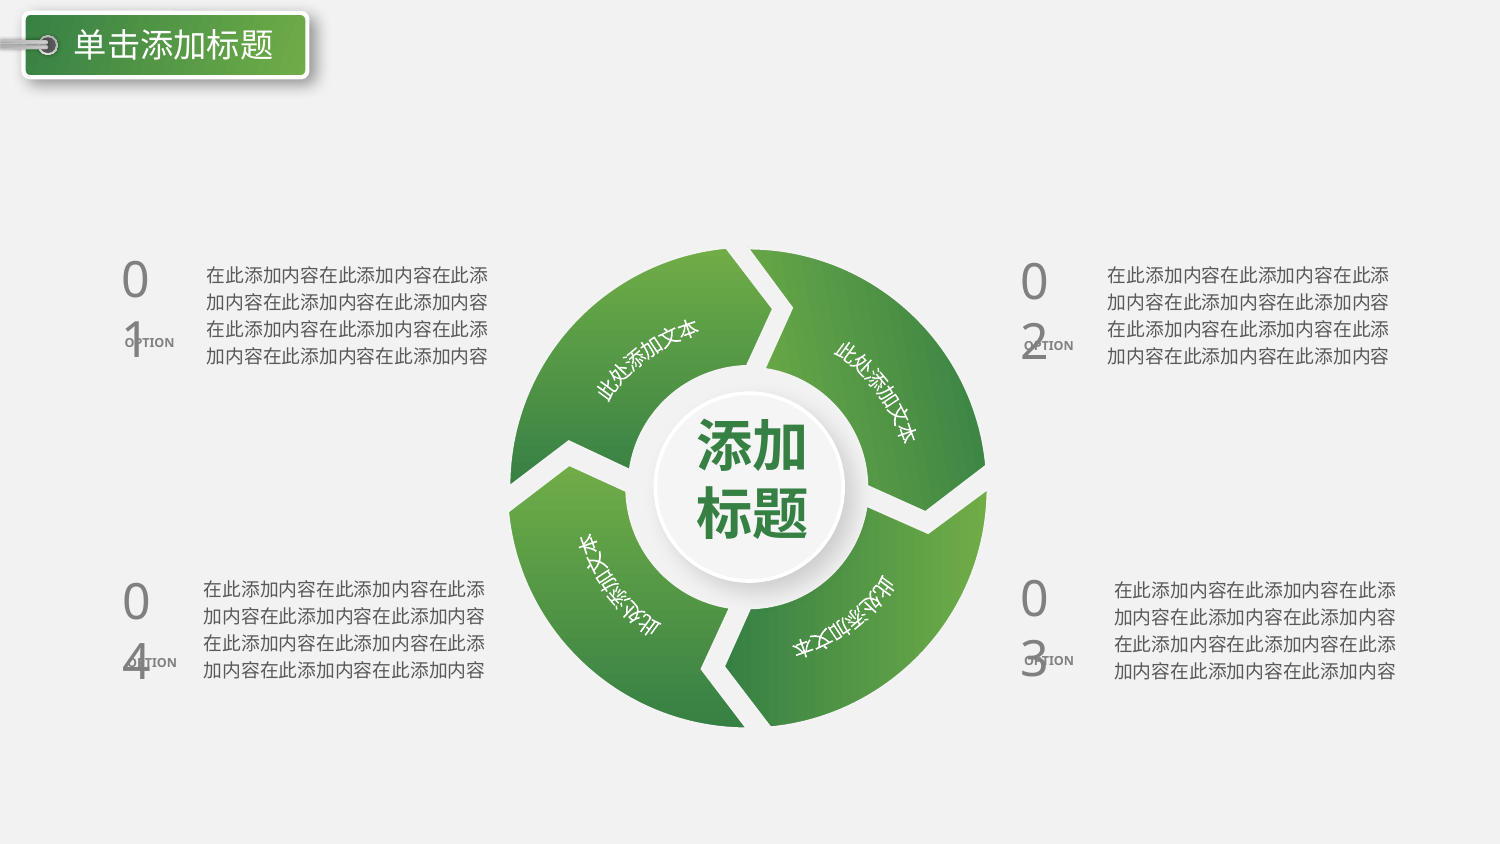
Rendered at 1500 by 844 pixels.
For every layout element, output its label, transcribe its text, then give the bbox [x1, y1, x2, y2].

text_box [746, 247, 988, 514]
text_box 单击添加标题 [39, 17, 308, 72]
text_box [1010, 567, 1414, 719]
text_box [0, 40, 48, 49]
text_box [1009, 251, 1408, 404]
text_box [110, 252, 507, 404]
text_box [38, 35, 58, 55]
text_box [508, 246, 775, 489]
text_box [722, 487, 990, 729]
text_box [506, 463, 750, 730]
text_box 此处添加文本 [596, 327, 682, 403]
text_box [22, 11, 309, 79]
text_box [112, 565, 504, 717]
text_box 此处添加文本 [809, 574, 895, 650]
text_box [655, 393, 844, 581]
text_box 此处添加文本 [833, 341, 909, 427]
